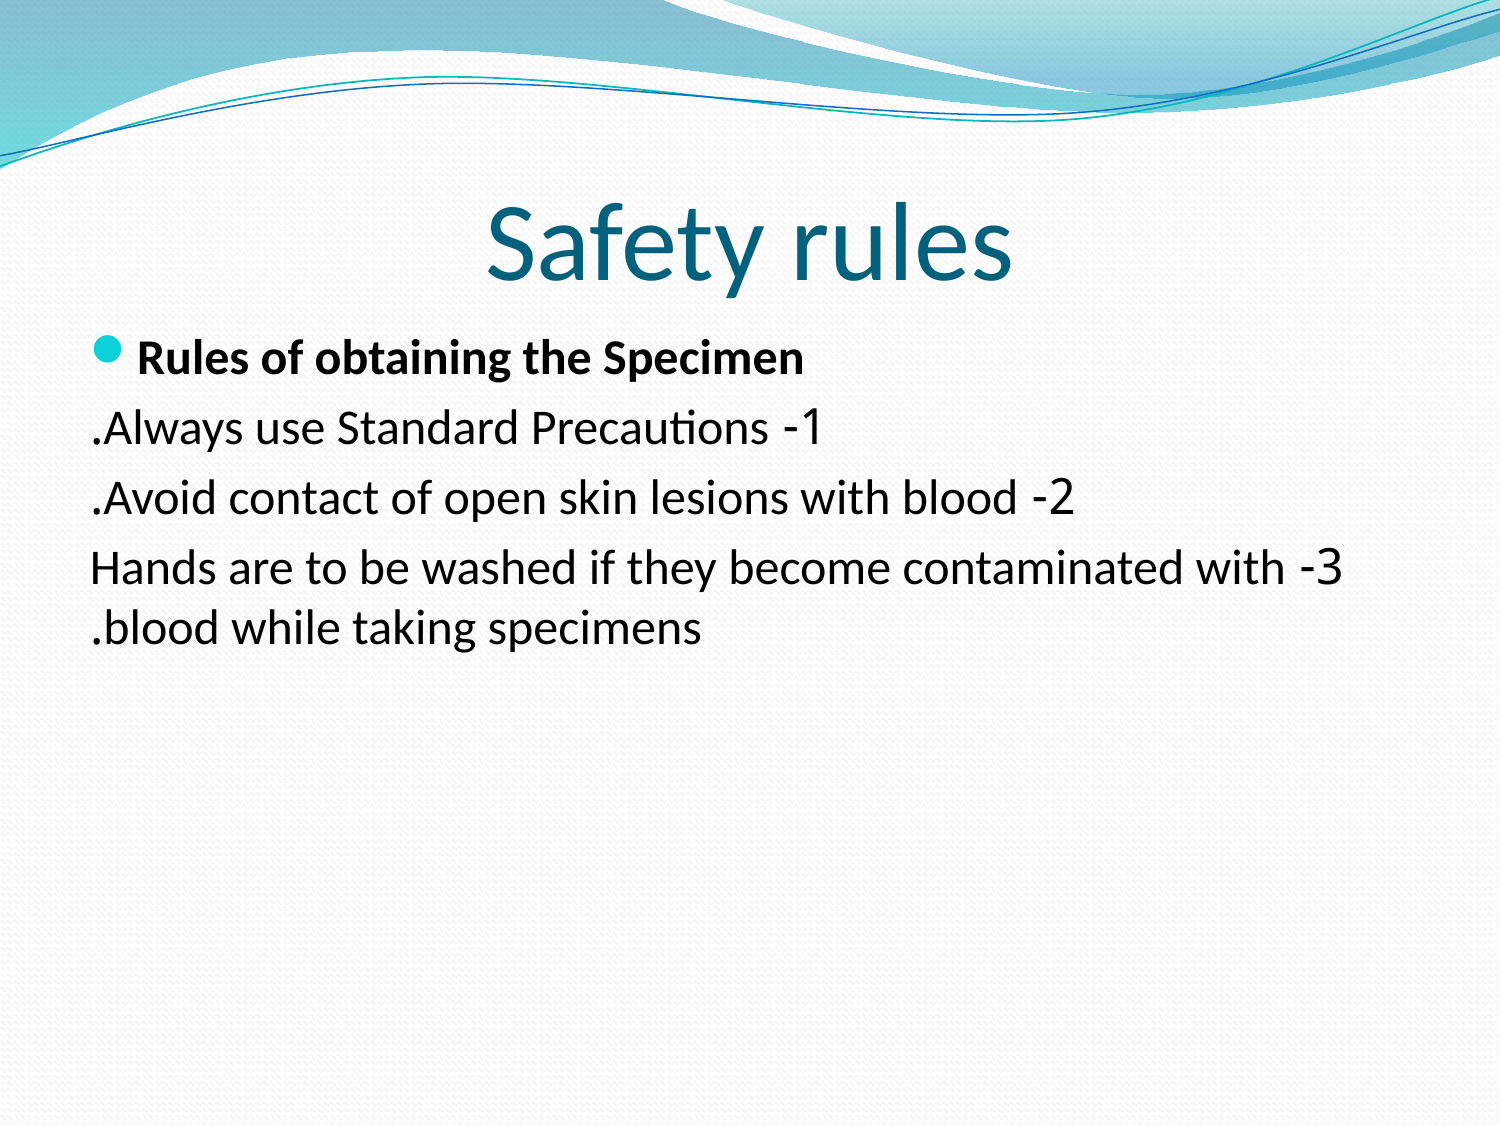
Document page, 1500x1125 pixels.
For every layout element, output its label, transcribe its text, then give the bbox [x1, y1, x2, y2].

title Safety rules [75, 115, 1425, 303]
list Rules of obtaining the Specimen 1- Always use Standard Precautions. 2- Avoid contact of open skin lesions with blood. 3- Hands are to be washed if they become contaminated with blood while taking specimens. [75, 317, 1425, 1038]
